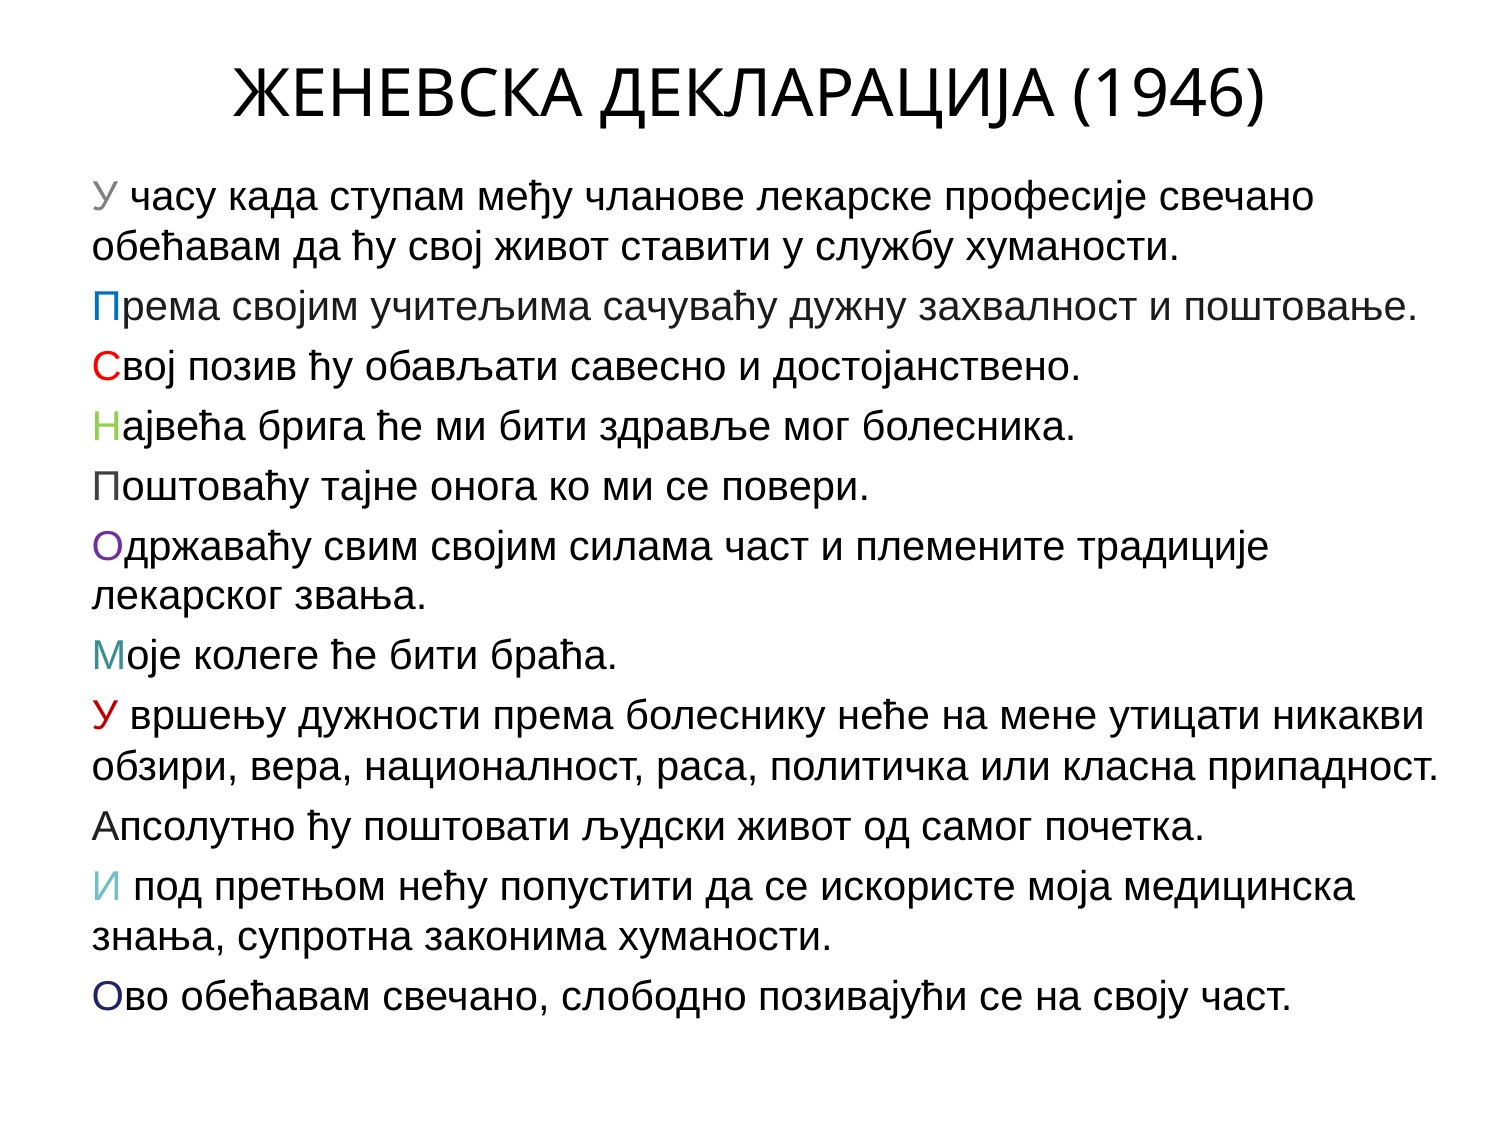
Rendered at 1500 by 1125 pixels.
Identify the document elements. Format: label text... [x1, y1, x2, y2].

text_box У часу када ступам међу чланове лекарске професије свечано обећавам да ћу свој живот ставити у службу хуманости. Према својим учитељима сачуваћу дужну захвалност и поштовање. Свој позив ћу обављати савесно и достојанствено. Највећа брига ће ми бити здравље мог болесника. Поштоваћу тајне онога ко ми се повери. Одржаваћу свим својим силама част и племените традиције лекарског звања. Моје колеге ће бити браћа. У вршењу дужности према болеснику неће на мене утицати никакви обзири, вера, националност, раса, политичка или класна припадност. Апсолутно ћу поштовати људски живот од самог почетка. И под претњом нећу попустити да се искористе моја медицинска знања, супротна законима хуманости. Ово обећавам свечано, слободно позивајући се на своју част. [76, 160, 1471, 1076]
title ЖЕНЕВСКА ДЕКЛАРАЦИЈА (1946) [74, 0, 1426, 184]
